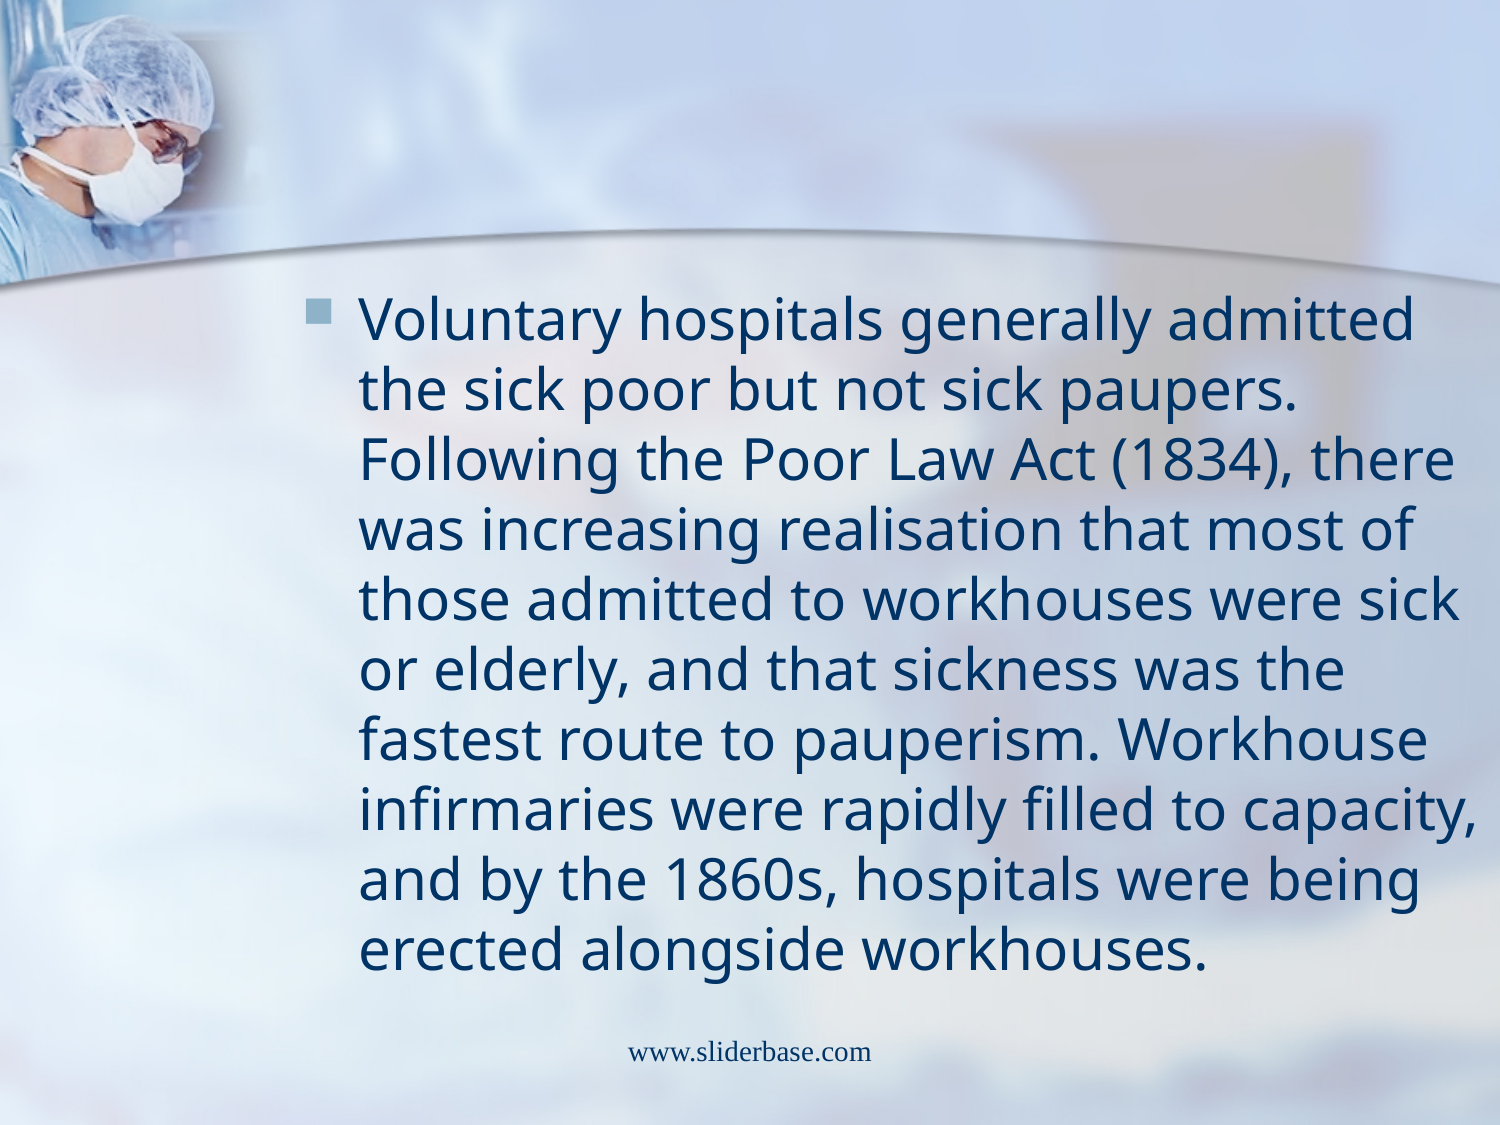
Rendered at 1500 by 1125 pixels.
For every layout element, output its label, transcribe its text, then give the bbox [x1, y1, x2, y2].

list Voluntary hospitals generally admitted the sick poor but not sick paupers. Following the Poor Law Act (1834), there was increasing realisation that most of those admitted to workhouses were sick or elderly, and that sickness was the fastest route to pauperism. Workhouse infirmaries were rapidly filled to capacity, and by the 1860s, hospitals were being erected alongside workhouses. [287, 275, 1500, 1050]
footer www.sliderbase.com [512, 1024, 988, 1103]
picture [0, 0, 1500, 1125]
